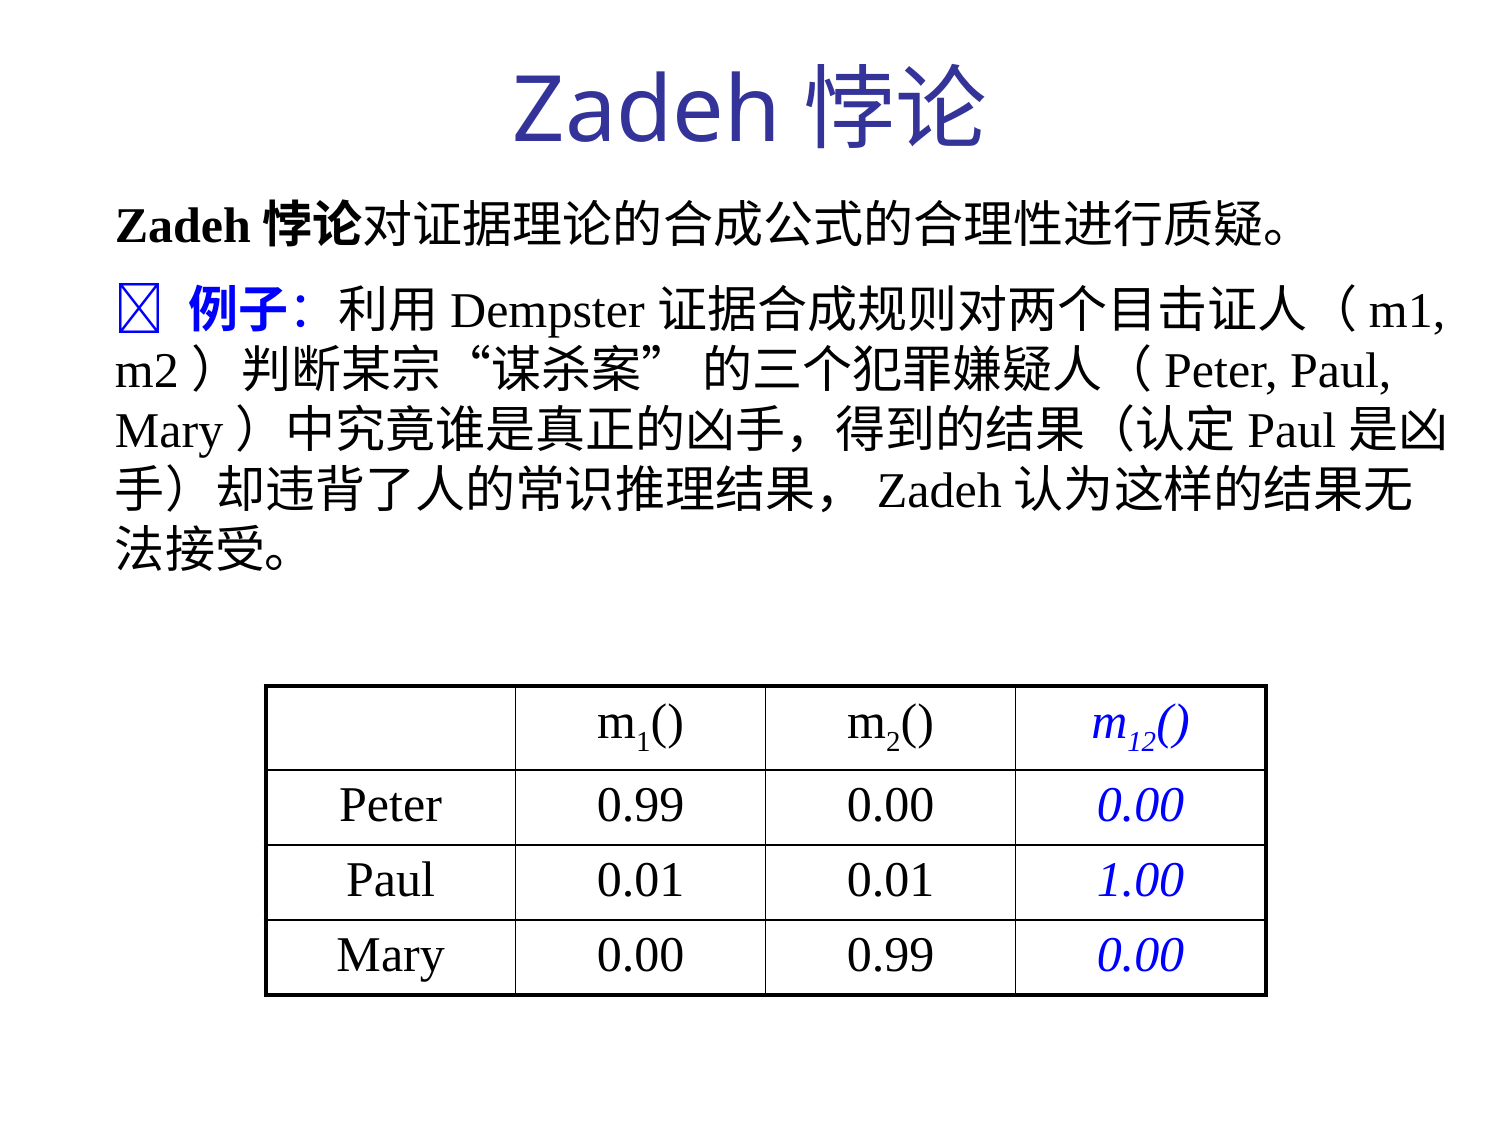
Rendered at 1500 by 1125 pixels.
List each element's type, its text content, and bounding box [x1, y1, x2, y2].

table_cell 0.01 [766, 846, 1015, 919]
table_cell 0.01 [516, 846, 765, 919]
table_cell 0.99 [516, 771, 765, 844]
table_cell 0.99 [766, 921, 1015, 993]
table_header m1() [516, 688, 765, 769]
table_cell Mary [268, 921, 515, 993]
table_cell 0.00 [516, 921, 765, 993]
table_header m2() [766, 688, 1015, 769]
table_cell 0.00 [1016, 921, 1264, 993]
table_cell 0.00 [766, 771, 1015, 844]
table_cell Paul [268, 846, 515, 919]
table_header m12() [1016, 688, 1264, 769]
table_cell 1.00 [1016, 846, 1264, 919]
table_cell Peter [268, 771, 515, 844]
text_box Zadeh悖论 [74, 42, 1425, 231]
table_header [268, 688, 515, 769]
table_cell 0.00 [1016, 771, 1264, 844]
text_box Zadeh悖论对证据理论的合成公式的合理性进行质疑。  例子：利用Dempster证据合成规则对两个目击证人（m1, m2）判断某宗“谋杀案” 的三个犯罪嫌疑人（Peter, Paul, Mary）中究竟谁是真正的凶手，得到的结果（认定Paul是凶手）却违背了人的常识推理结果，Zadeh认为这样的结果无法接受。 [100, 184, 1471, 585]
